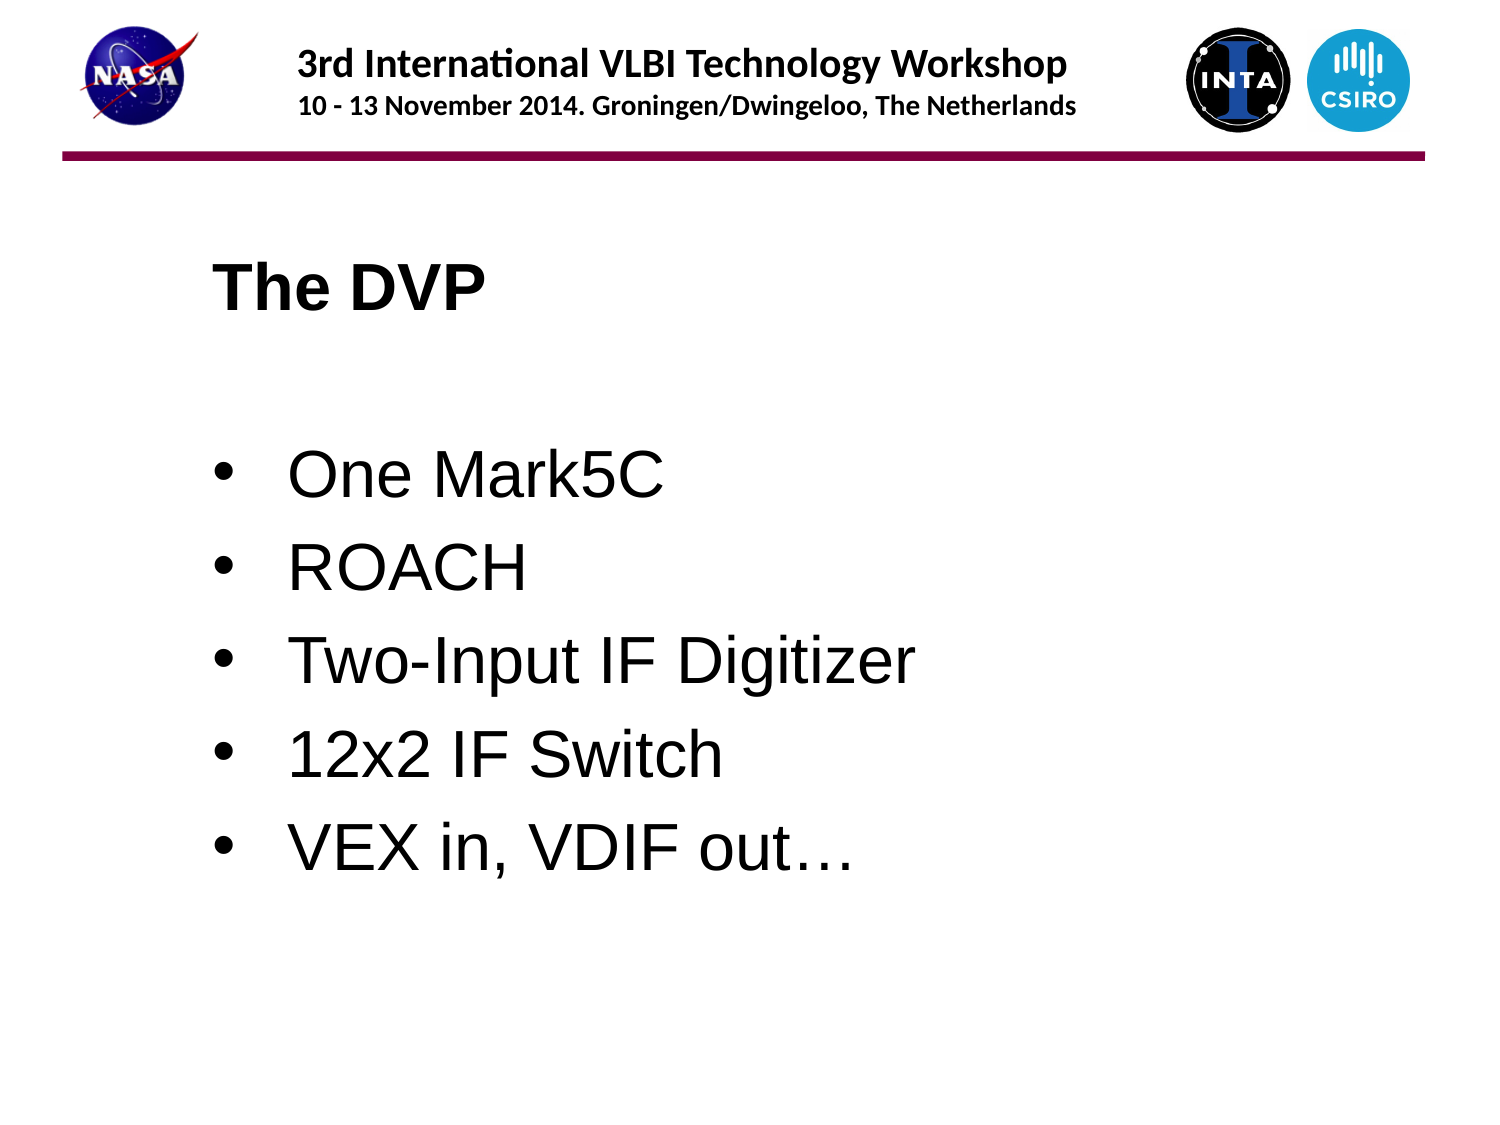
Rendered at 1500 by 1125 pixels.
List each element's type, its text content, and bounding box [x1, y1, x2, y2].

text_box [641, 61, 1050, 137]
picture [75, 25, 203, 127]
picture [1144, 22, 1410, 137]
subtitle The DVP One Mark5C ROACH Two-Input IF Digitizer 12x2 IF Switch VEX in, VDIF out… [197, 236, 1248, 916]
